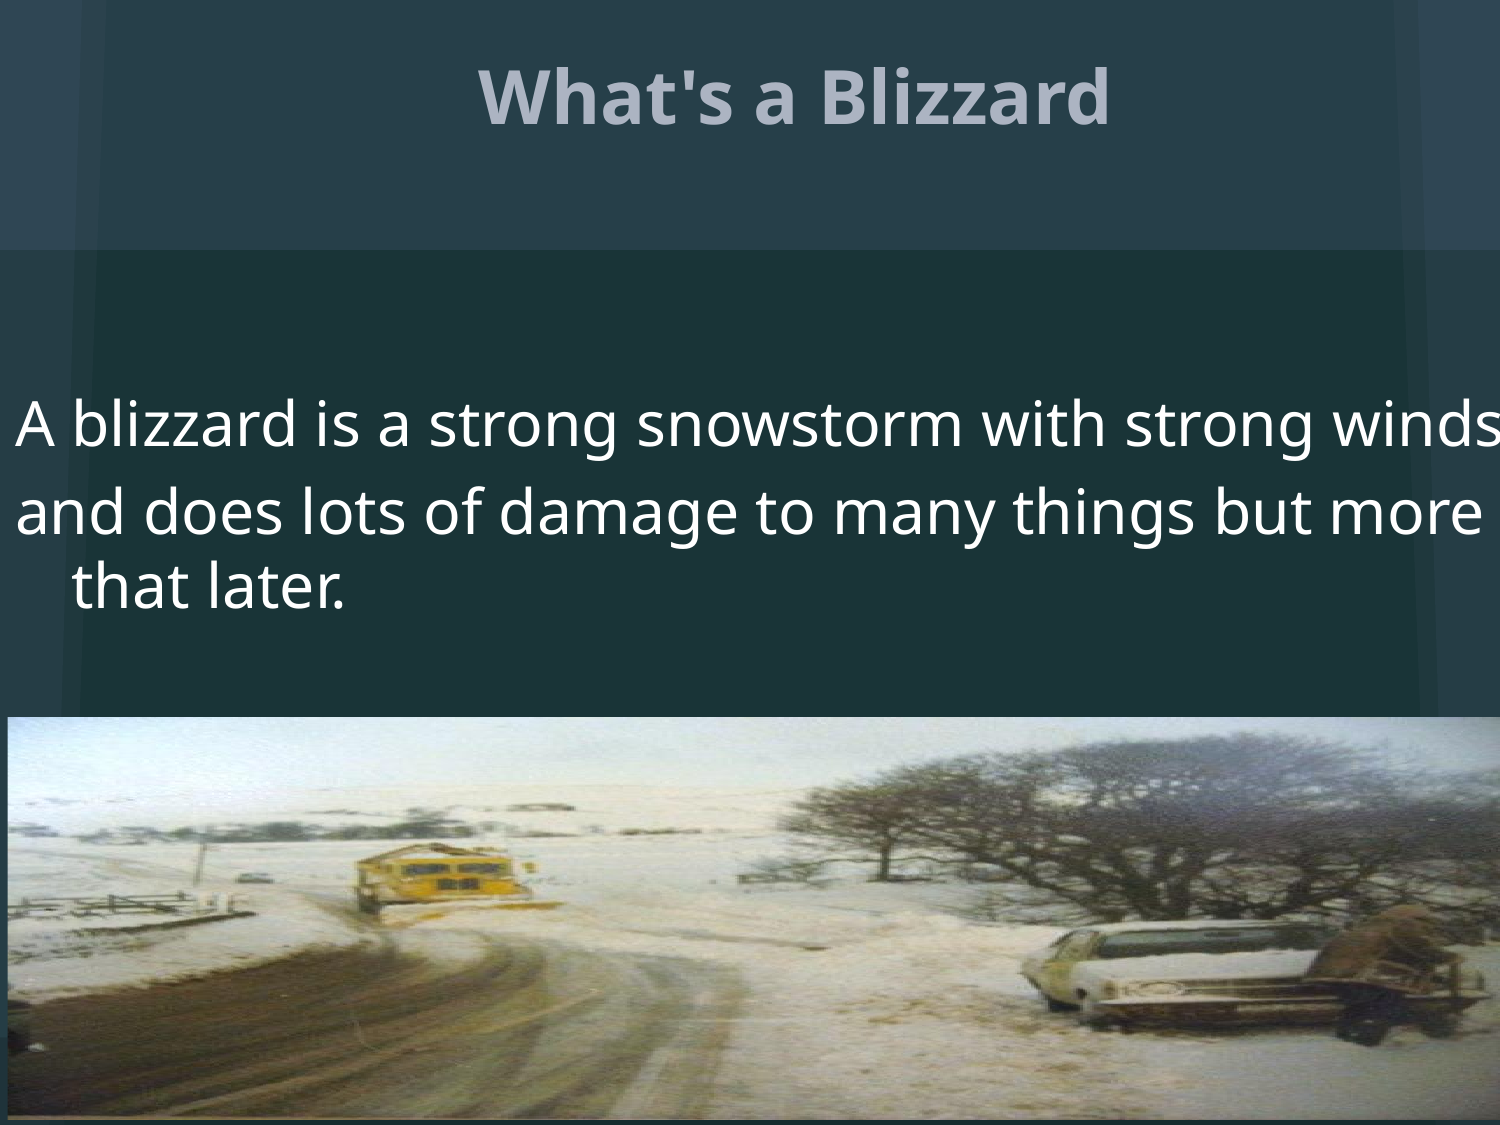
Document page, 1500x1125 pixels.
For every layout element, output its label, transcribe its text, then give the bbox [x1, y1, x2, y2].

list A blizzard is a strong snowstorm with strong winds and does lots of damage to many things but more on that later. [0, 369, 1500, 1037]
title What's a Blizzard [75, 26, 1425, 245]
text_box [7, 717, 1500, 1120]
